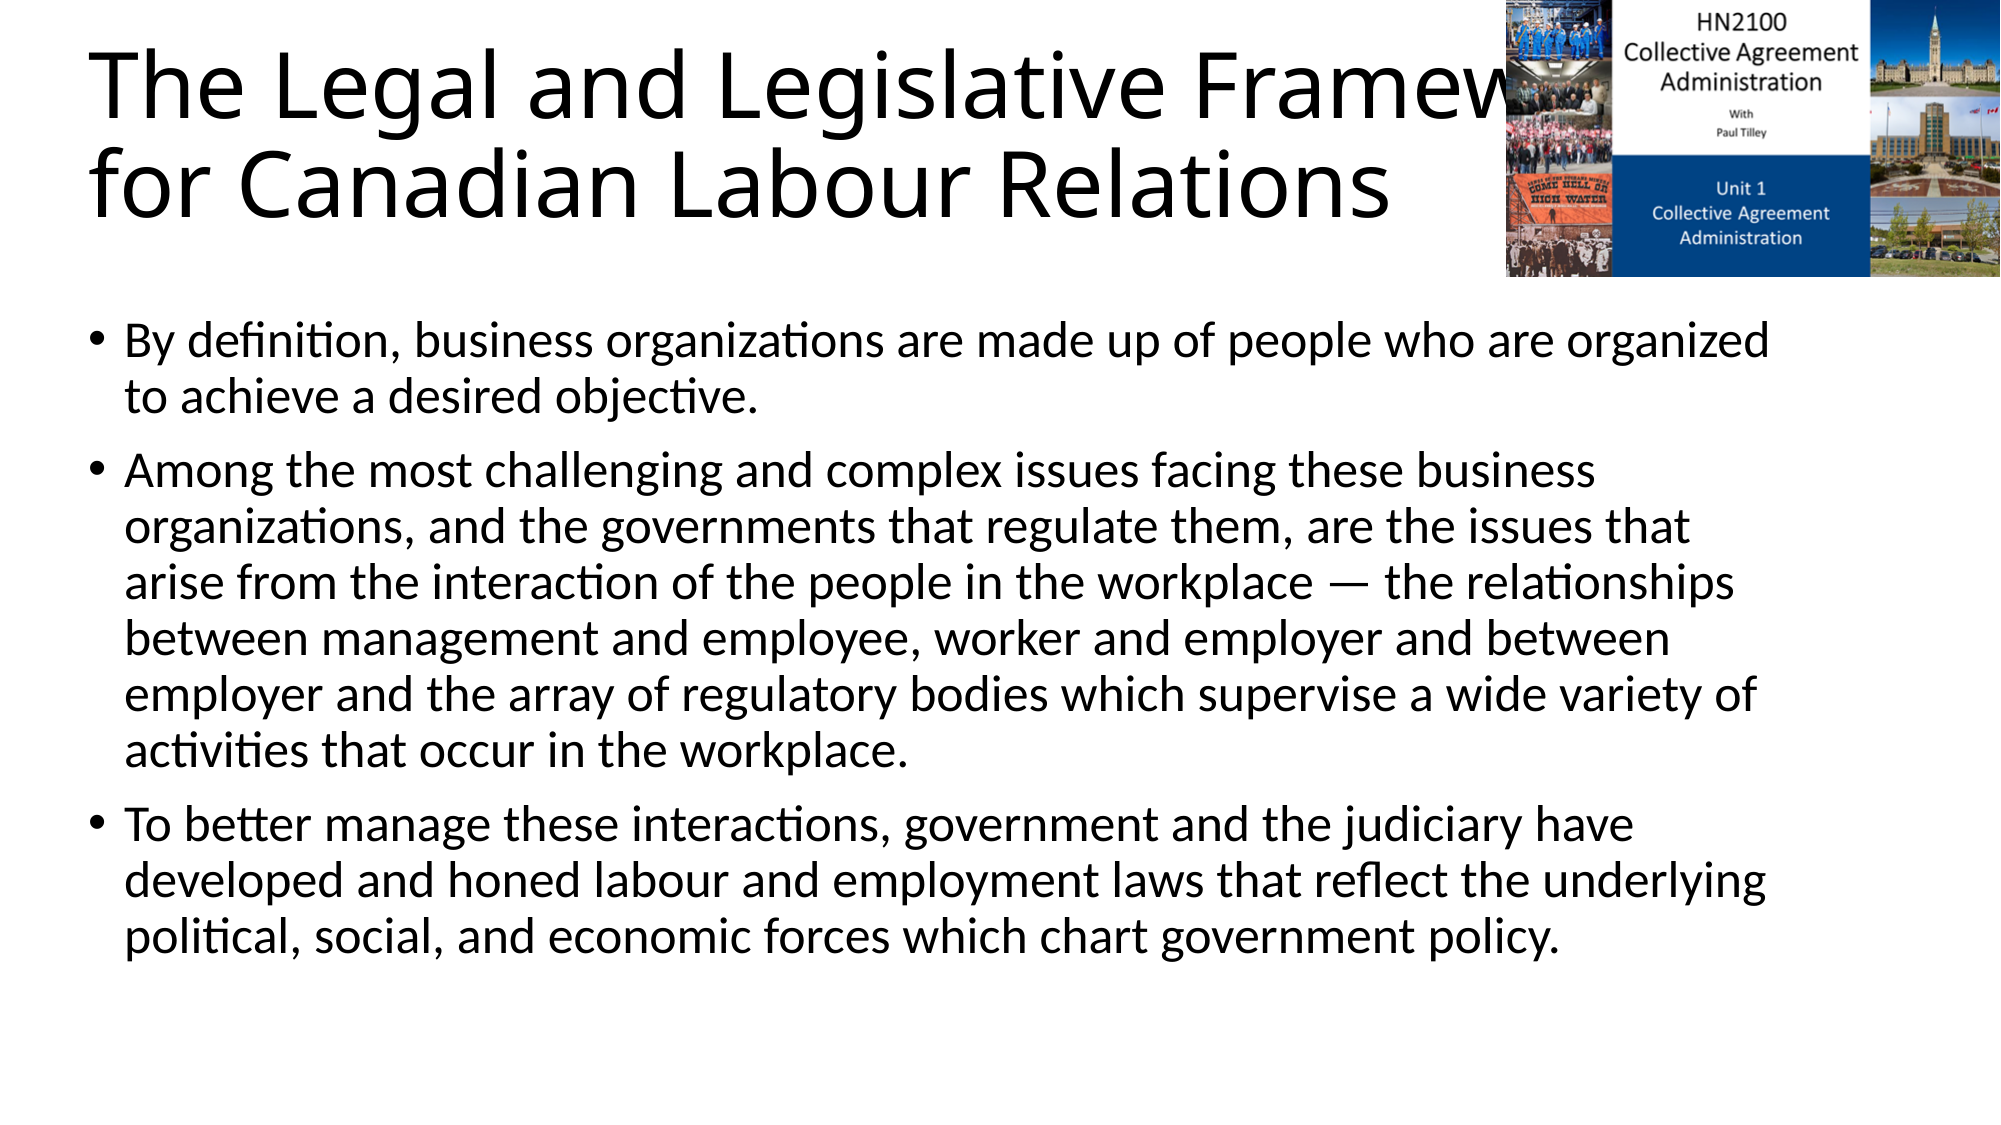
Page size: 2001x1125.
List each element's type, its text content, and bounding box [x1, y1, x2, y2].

list By definition, business organizations are made up of people who are organized to achieve a desired objective. Among the most challenging and complex issues facing these business organizations, and the governments that regulate them, are the issues that arise from the interaction of the people in the workplace — the relationships between management and employee, worker and employer and between employer and the array of regulatory bodies which supervise a wide variety of activities that occur in the workplace. To better manage these interactions, government and the judiciary have developed and honed labour and employment laws that reflect the underlying political, social, and economic forces which chart government policy. [73, 305, 1799, 1019]
title The Legal and Legislative Framework for Canadian Labour Relations [73, 29, 1506, 248]
picture [1506, 0, 2000, 278]
